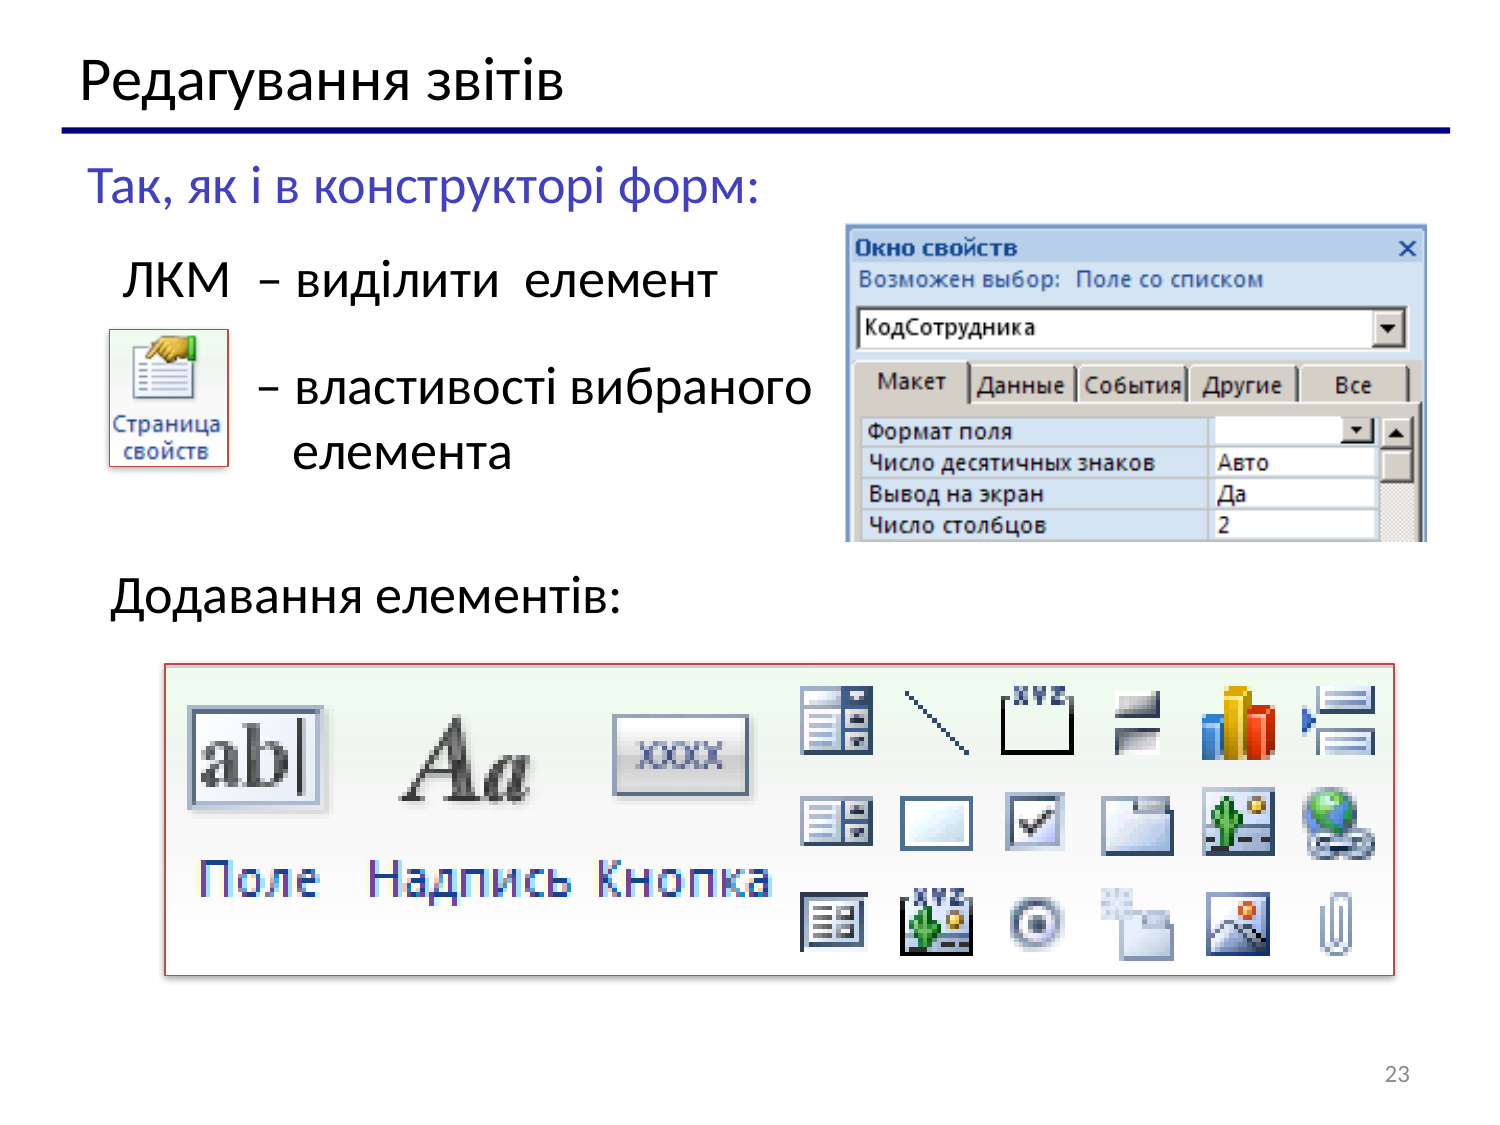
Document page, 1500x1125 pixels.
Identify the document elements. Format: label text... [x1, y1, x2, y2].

text_box Додавання елементів: [95, 552, 639, 633]
picture [110, 329, 228, 466]
text_box – властивості вибраного елемента [240, 343, 839, 488]
text_box Редагування звітів [64, 31, 1401, 121]
slide_number 23 [1074, 1042, 1425, 1103]
text_box ЛКМ – виділити елемент [108, 235, 735, 316]
picture [165, 664, 1394, 976]
text_box Так, як і в конструкторі форм: [73, 142, 777, 222]
picture [844, 223, 1427, 542]
